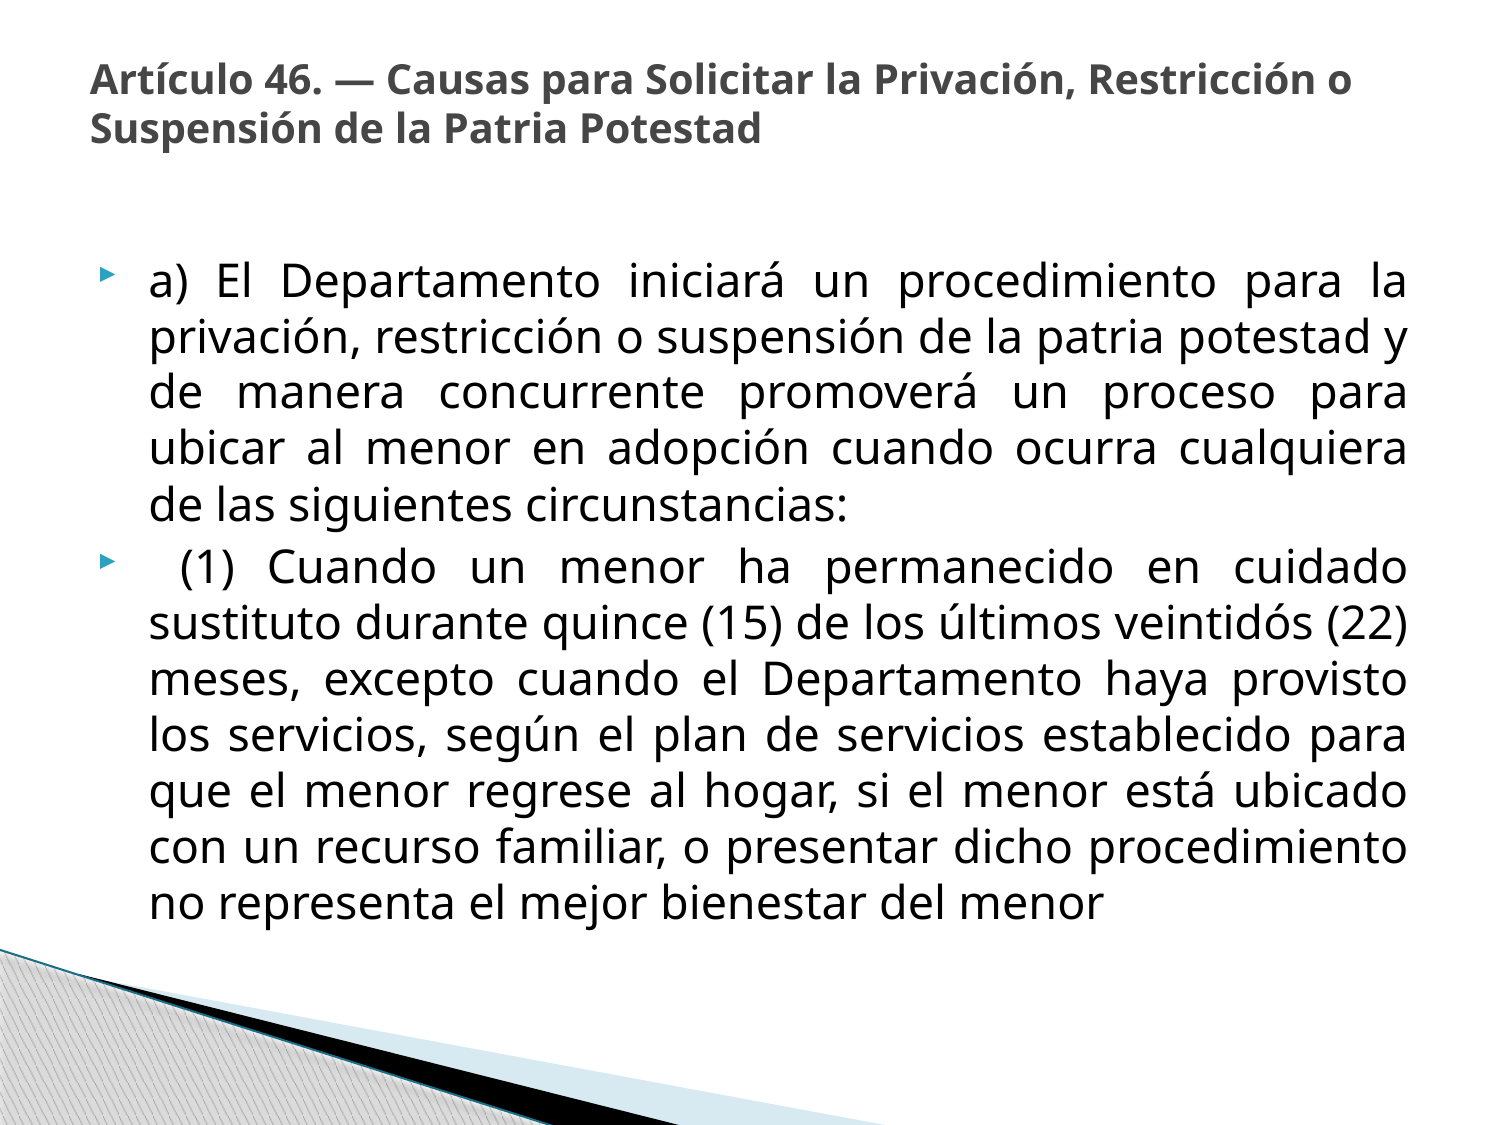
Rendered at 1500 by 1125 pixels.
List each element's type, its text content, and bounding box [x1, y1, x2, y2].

list a) El Departamento iniciará un procedimiento para la privación, restricción o suspensión de la patria potestad y de manera concurrente promoverá un proceso para ubicar al menor en adopción cuando ocurra cualquiera de las siguientes circunstancias: (1) Cuando un menor ha permanecido en cuidado sustituto durante quince (15) de los últimos veintidós (22) meses, excepto cuando el Departamento haya provisto los servicios, según el plan de servicios establecido para que el menor regrese al hogar, si el menor está ubicado con un recurso familiar, o presentar dicho procedimiento no representa el mejor bienestar del menor [75, 243, 1425, 986]
title Artículo 46. — Causas para Solicitar la Privación, Restricción o Suspensión de la Patria Potestad [75, 45, 1425, 233]
